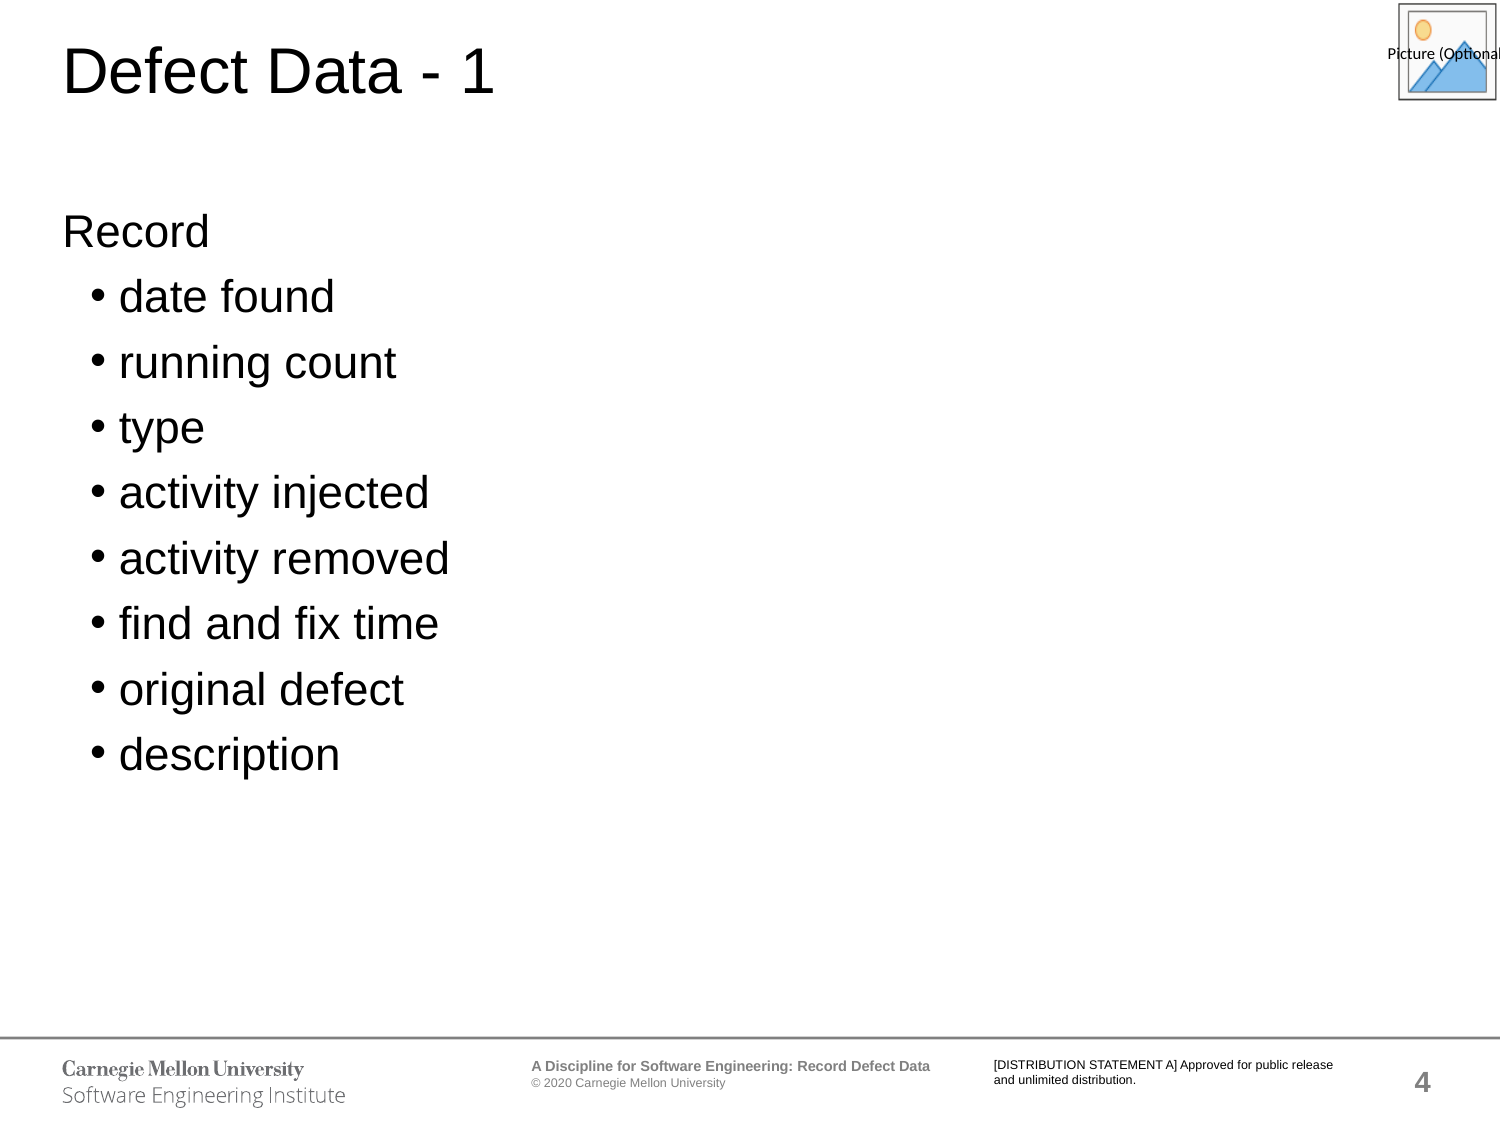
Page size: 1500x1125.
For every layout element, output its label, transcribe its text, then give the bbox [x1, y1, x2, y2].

picture [1394, 0, 1500, 105]
list Record date found running count type activity injected activity removed find and fix time original defect description [62, 201, 1431, 1000]
title Defect Data - 1 [62, 37, 1338, 182]
